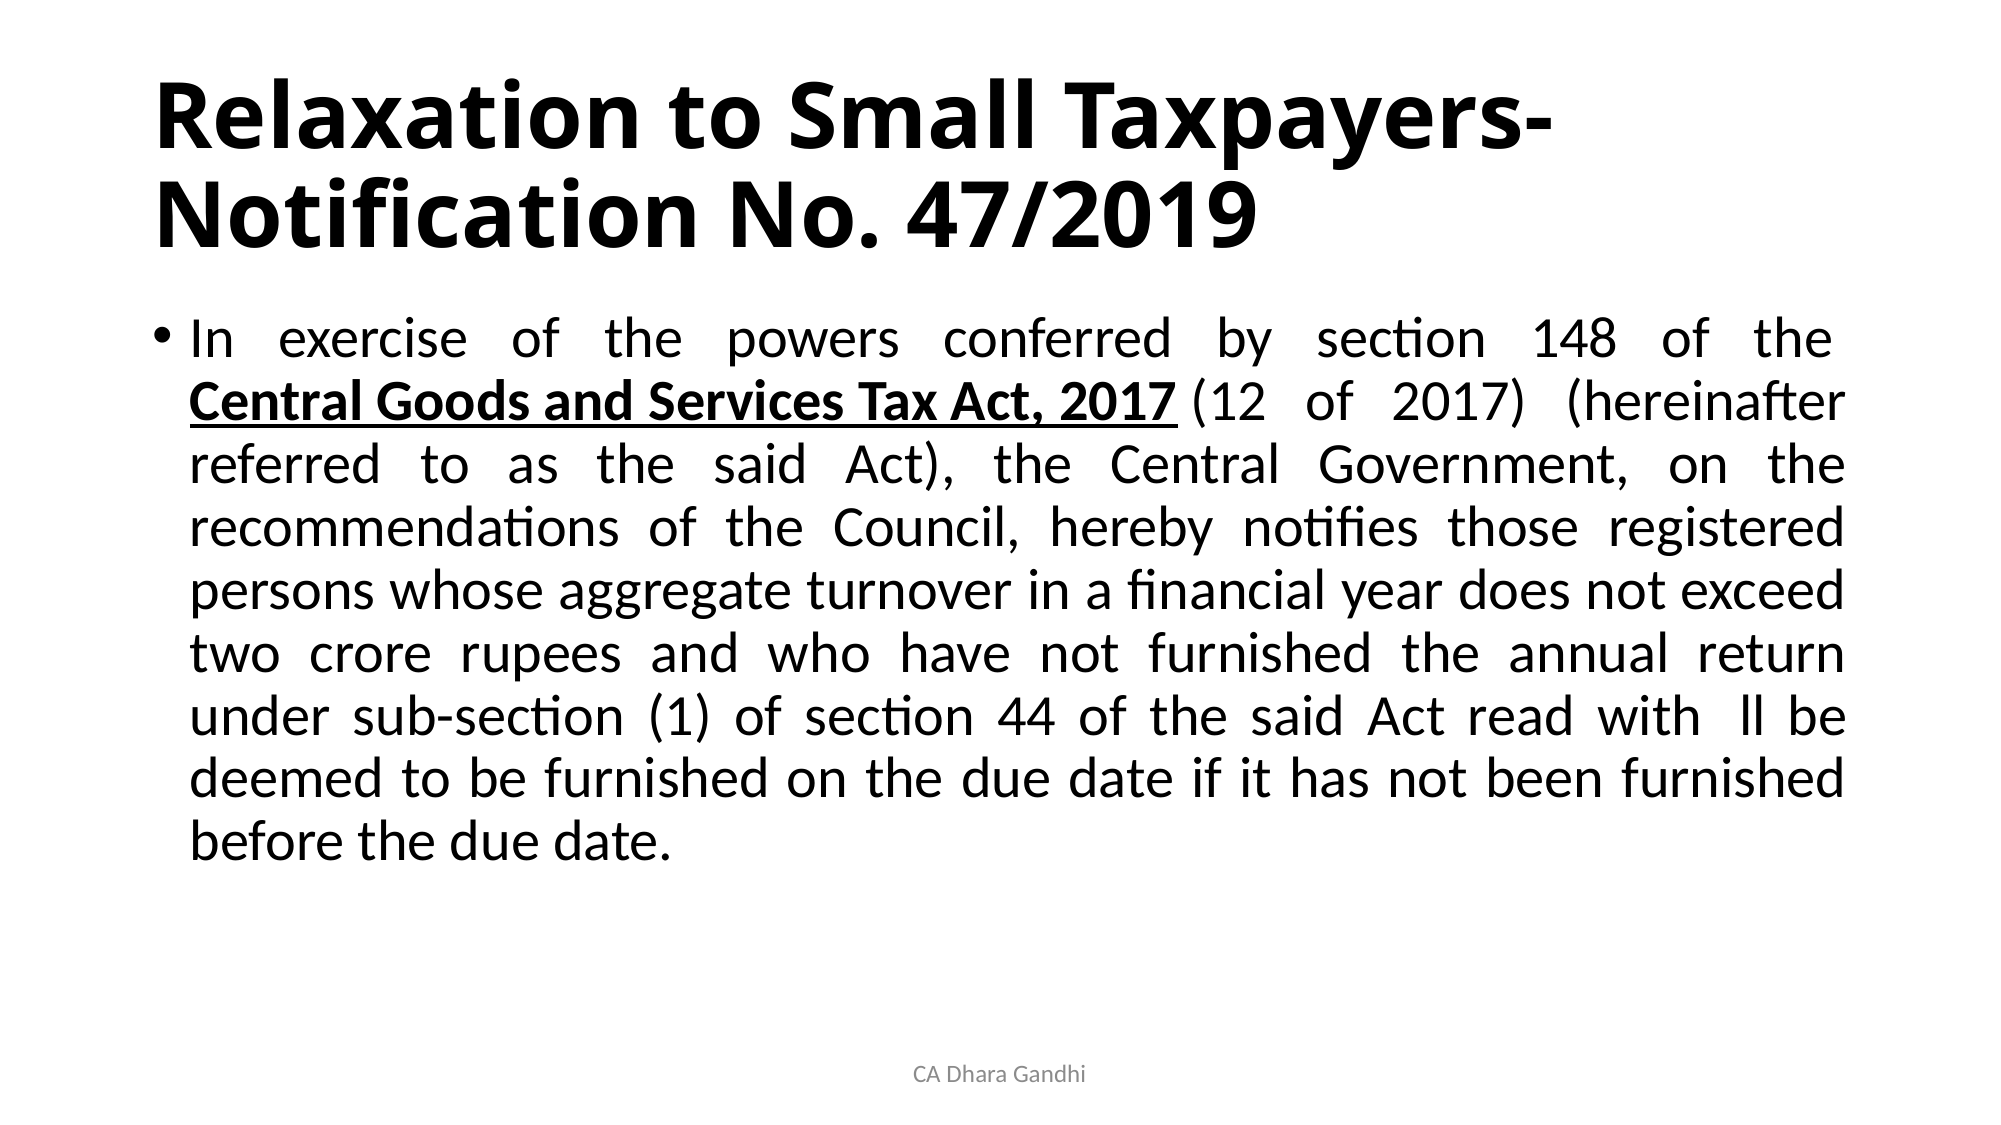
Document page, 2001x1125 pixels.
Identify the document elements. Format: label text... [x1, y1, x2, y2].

list In exercise of the powers conferred by section 148 of the Central Goods and Services Tax Act, 2017 (12 of 2017) (hereinafter referred to as the said Act), the Central Government, on the recommendations of the Council, hereby notifies those registered persons whose aggregate turnover in a financial year does not exceed two crore rupees and who have not furnished the annual return under sub-section (1) of section 44 of the said Act read with ll be deemed to be furnished on the due date if it has not been furnished before the due date. [137, 299, 1863, 1014]
footer CA Dhara Gandhi [662, 1042, 1338, 1103]
title Relaxation to Small Taxpayers- Notification No. 47/2019 [137, 59, 1863, 278]
